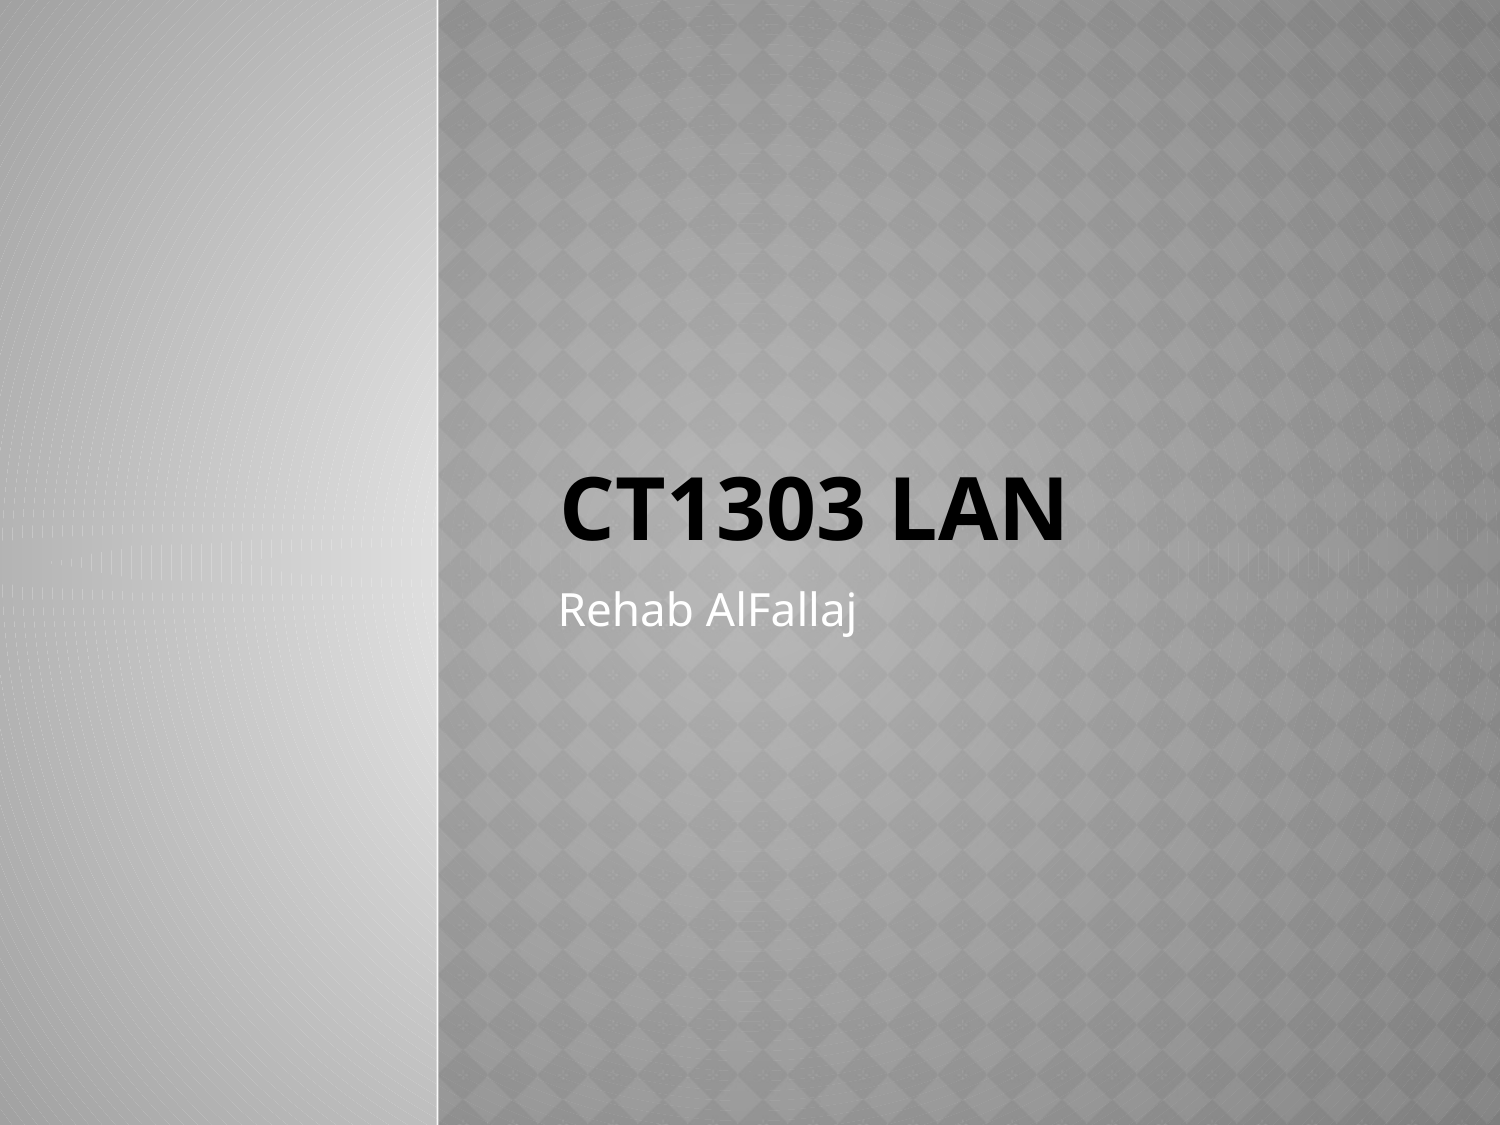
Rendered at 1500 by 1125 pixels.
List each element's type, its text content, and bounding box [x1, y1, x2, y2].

subtitle Rehab AlFallaj [550, 580, 1390, 762]
title CT1303 LAN [552, 87, 1390, 558]
